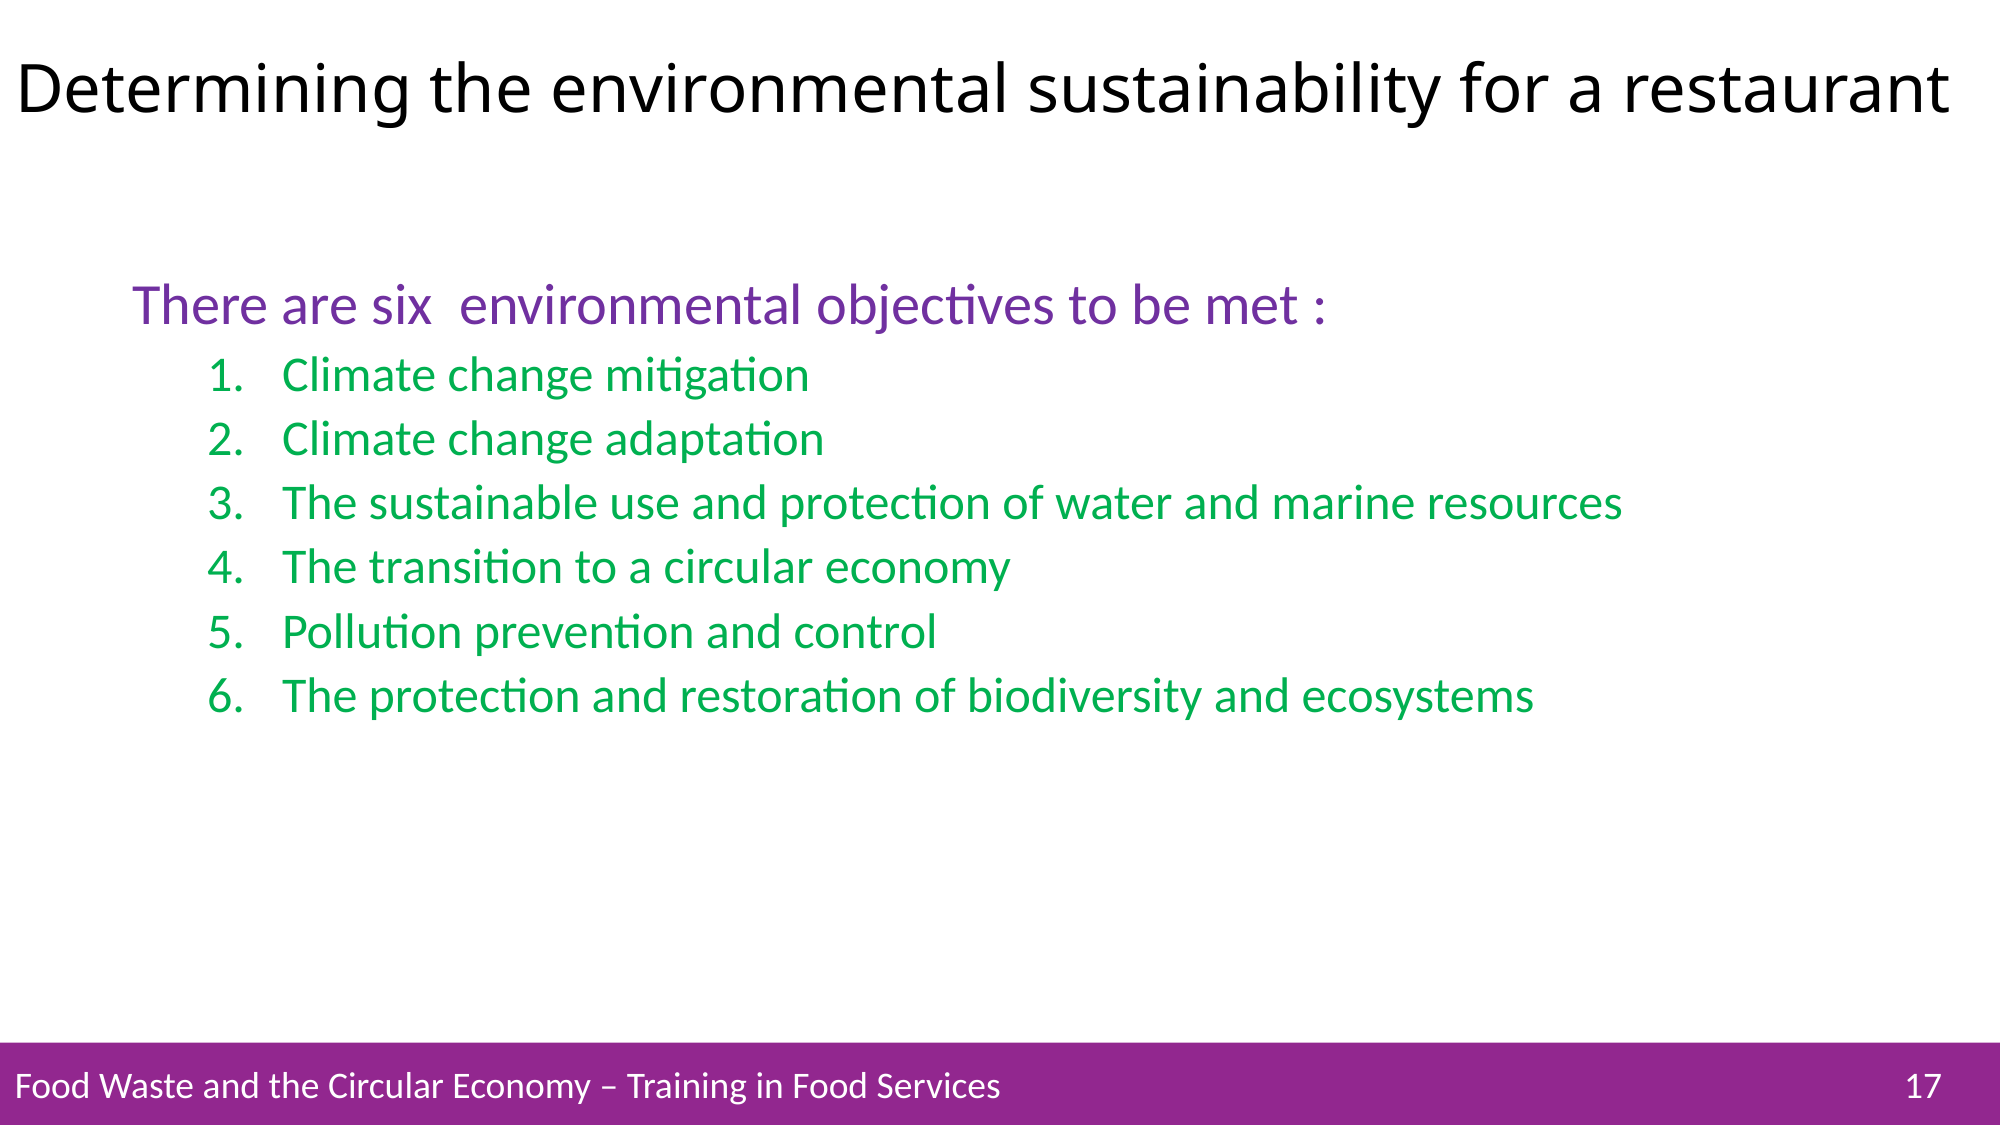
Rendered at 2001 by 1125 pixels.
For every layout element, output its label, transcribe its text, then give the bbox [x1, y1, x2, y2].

list There are six environmental objectives to be met : Climate change mitigation Climate change adaptation The sustainable use and protection of water and marine resources The transition to a circular economy Pollution prevention and control The protection and restoration of biodiversity and ecosystems [117, 176, 1883, 1027]
title Determining the environmental sustainability for a restaurant [0, 29, 2000, 152]
